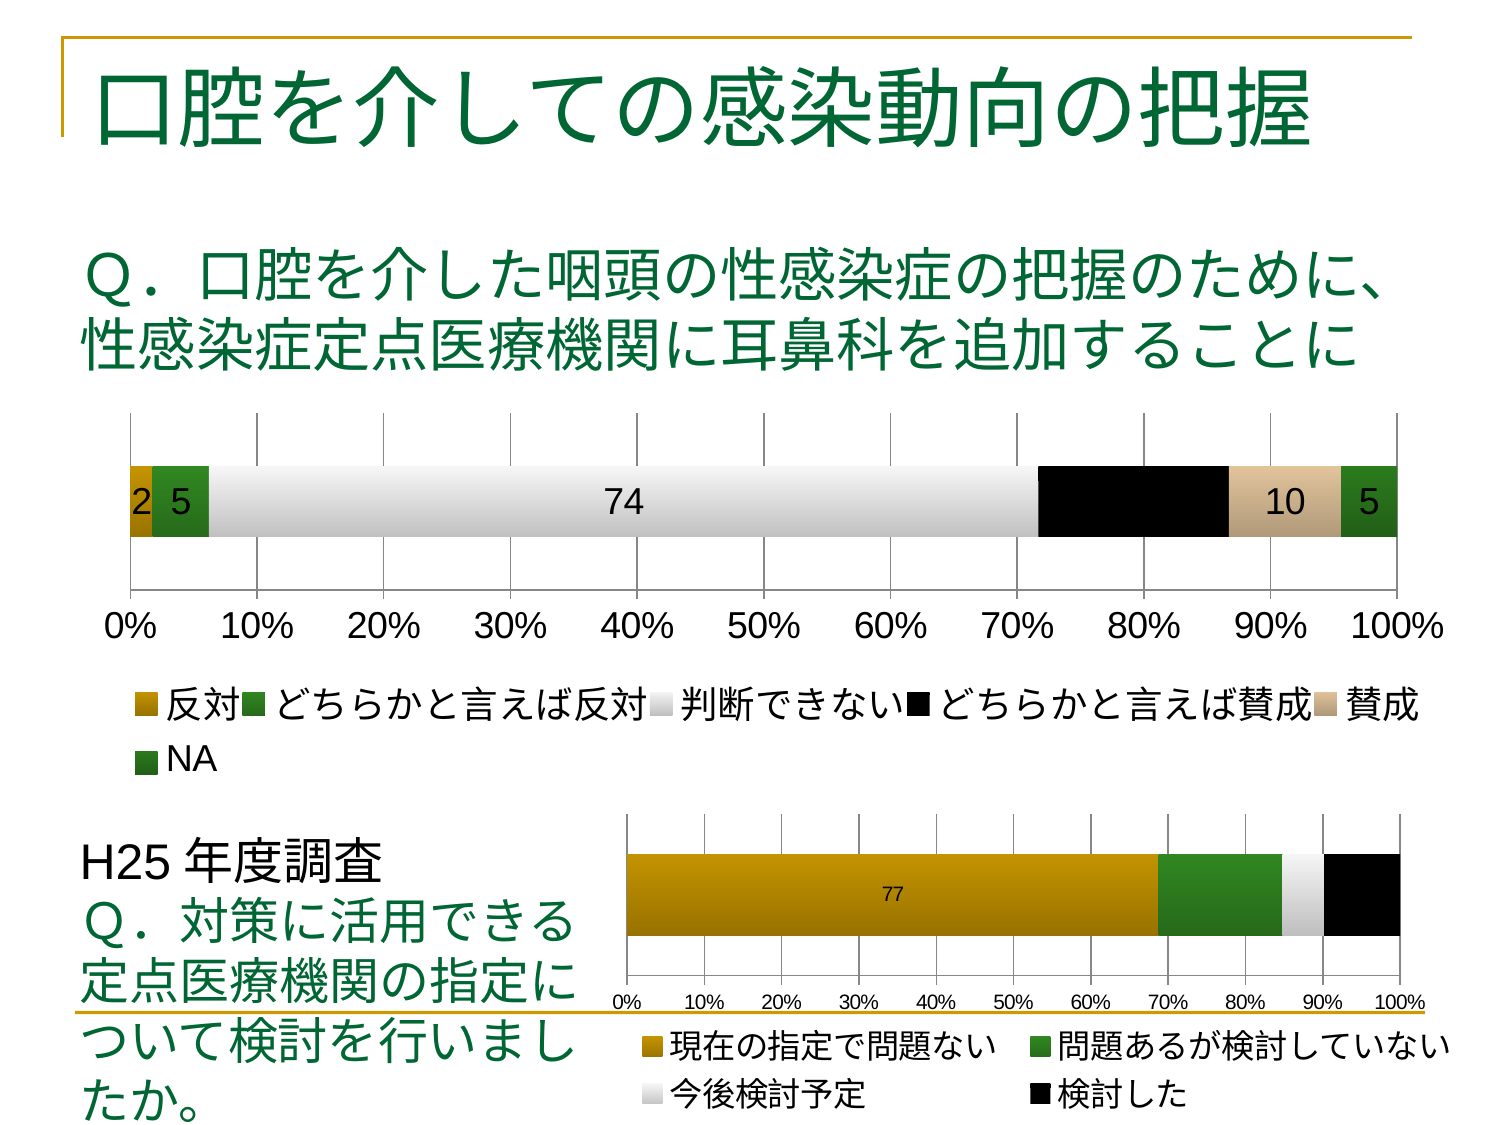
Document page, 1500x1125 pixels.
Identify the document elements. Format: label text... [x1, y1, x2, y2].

title 口腔を介しての感染動向の把握 [74, 45, 1426, 233]
text_box H25年度調査 Ｑ．対策に活用できる定点医療機関の指定について検討を行いましたか。 [64, 822, 567, 1125]
text_box Ｑ．口腔を介した咽頭の性感染症の把握のために、性感染症定点医療機関に耳鼻科を追加することに [64, 160, 1471, 386]
chart [88, 385, 1484, 1125]
